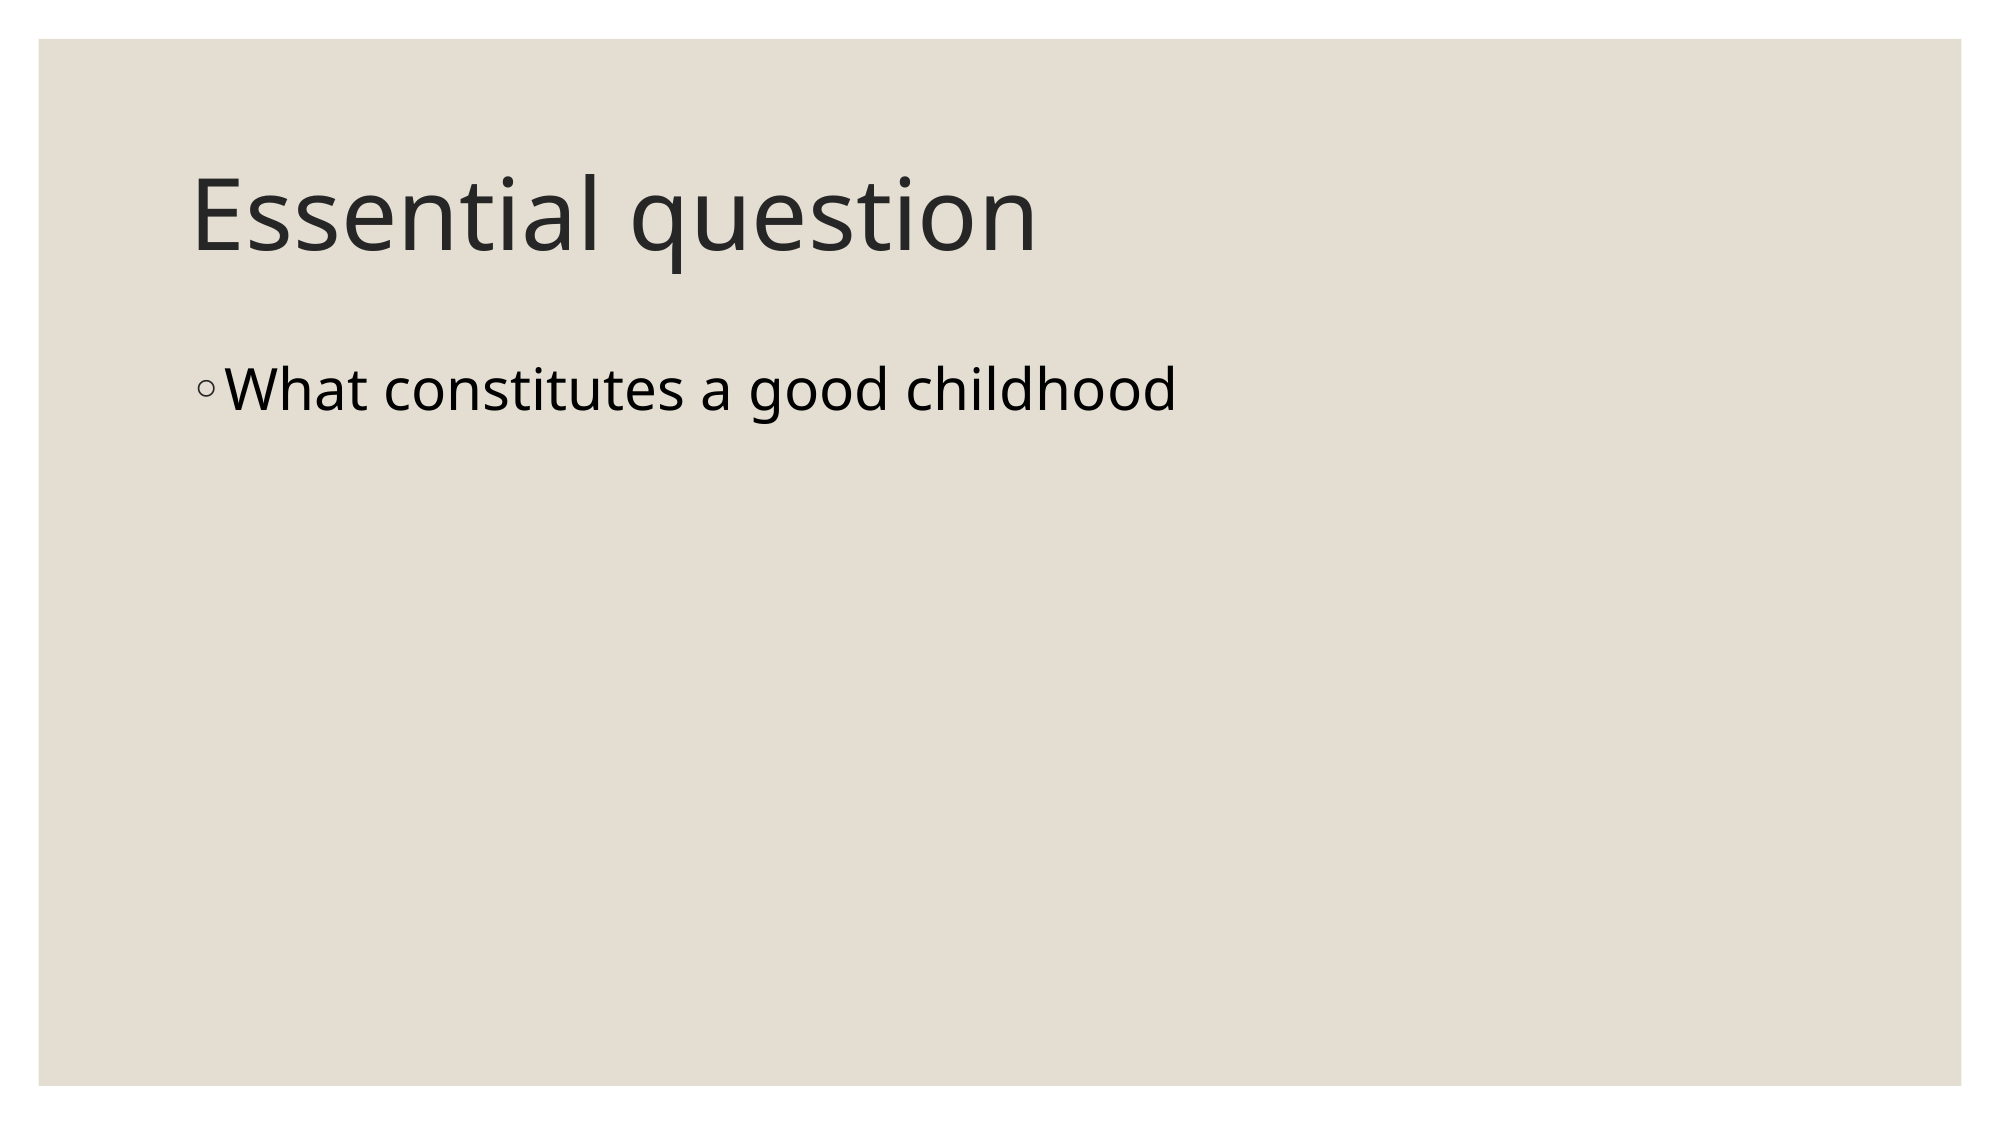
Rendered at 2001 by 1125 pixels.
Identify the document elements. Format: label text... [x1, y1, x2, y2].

title Essential question [174, 105, 1825, 331]
list What constitutes a good childhood [174, 345, 1825, 990]
